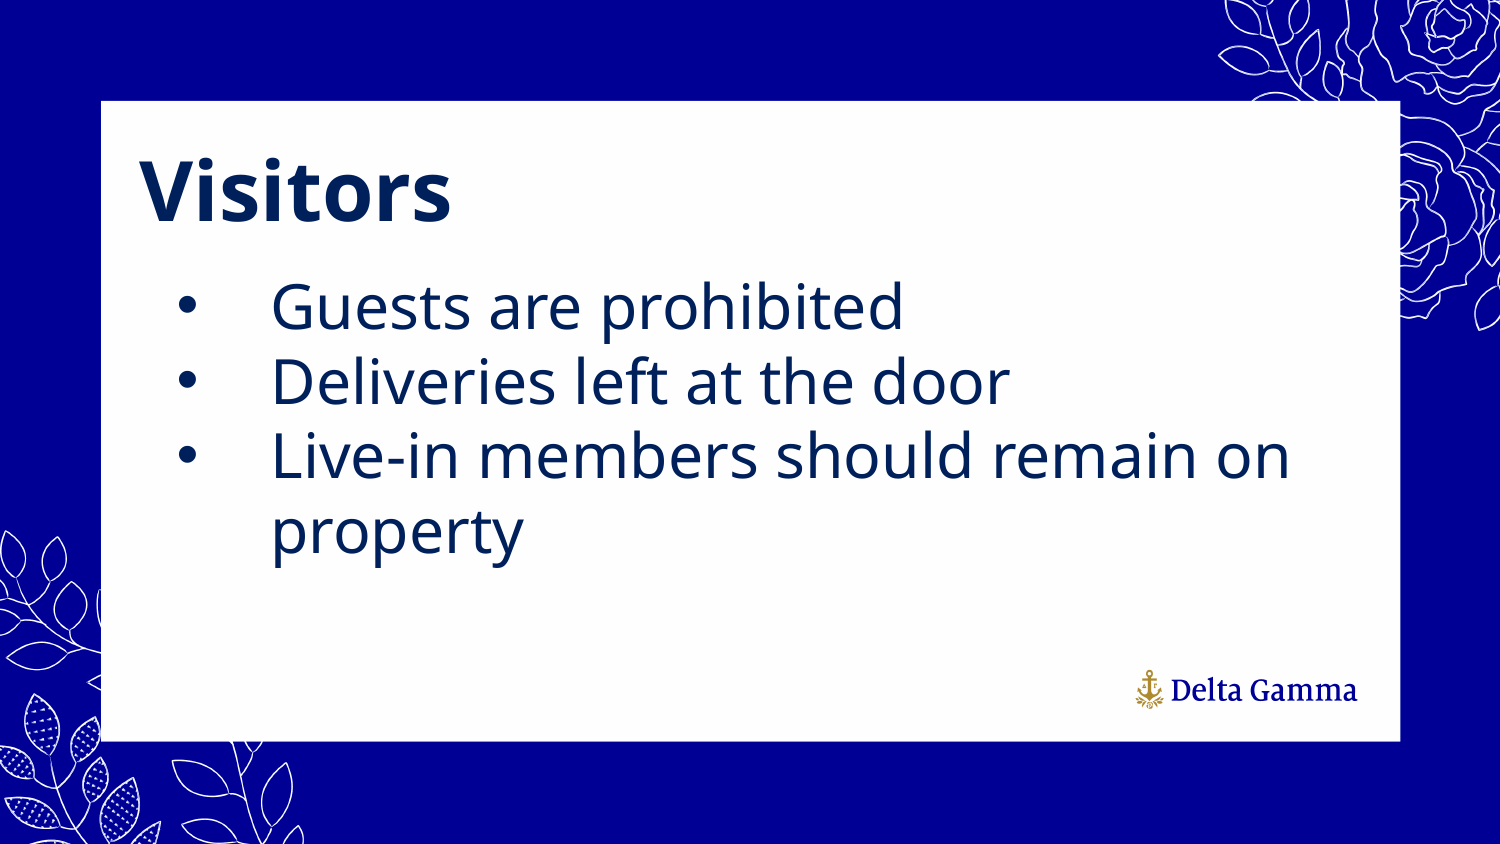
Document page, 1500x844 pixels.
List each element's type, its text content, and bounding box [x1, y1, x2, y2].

text_box Guests are prohibited Deliveries left at the door Live-in members should remain on property [161, 259, 1325, 574]
text_box Visitors [125, 130, 1288, 246]
picture [0, 0, 1500, 844]
